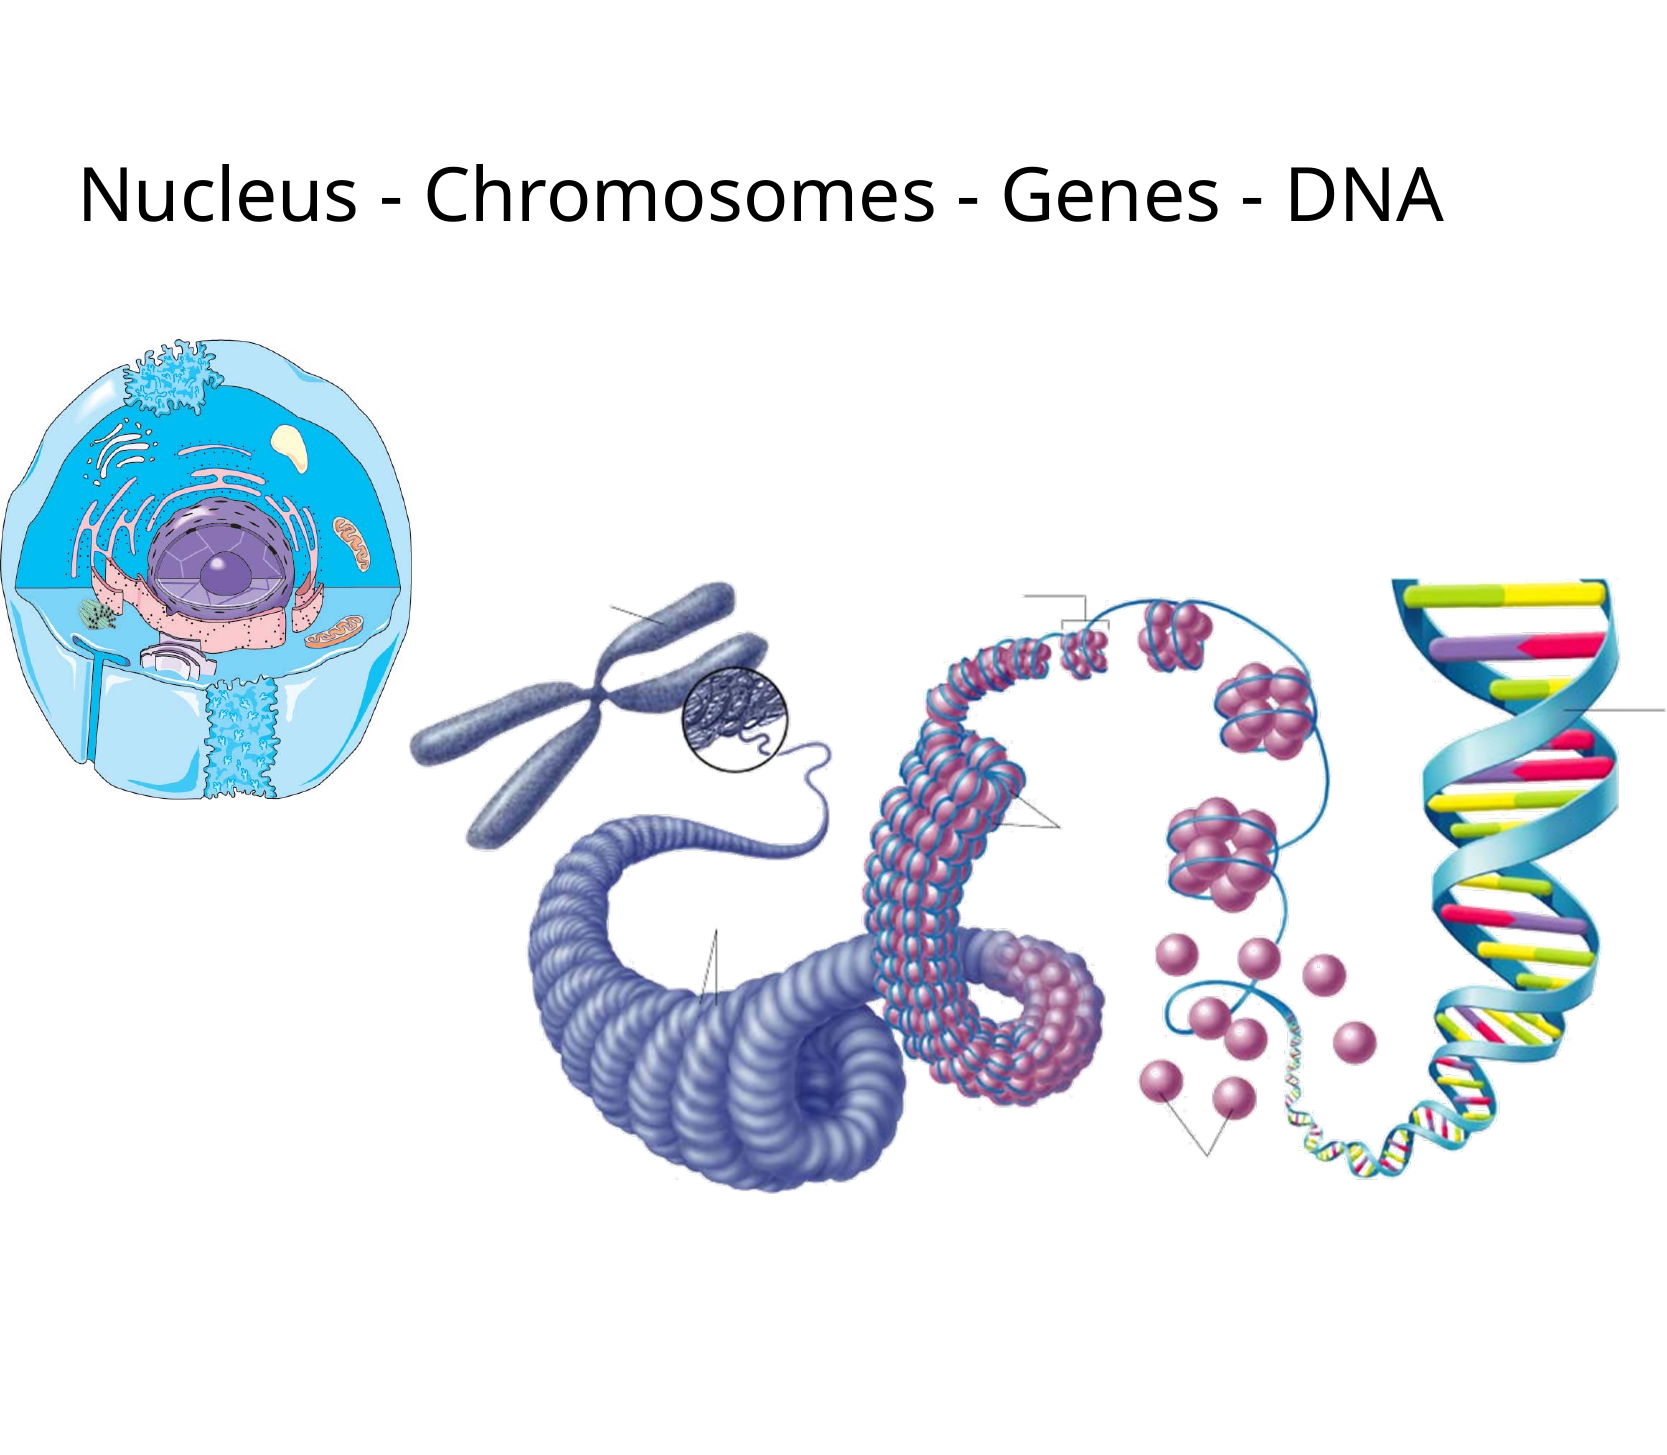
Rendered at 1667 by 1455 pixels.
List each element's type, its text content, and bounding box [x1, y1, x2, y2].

picture [0, 339, 1667, 1196]
text_box Nucleus - Chromosomes - Genes - DNA [62, 139, 1667, 245]
